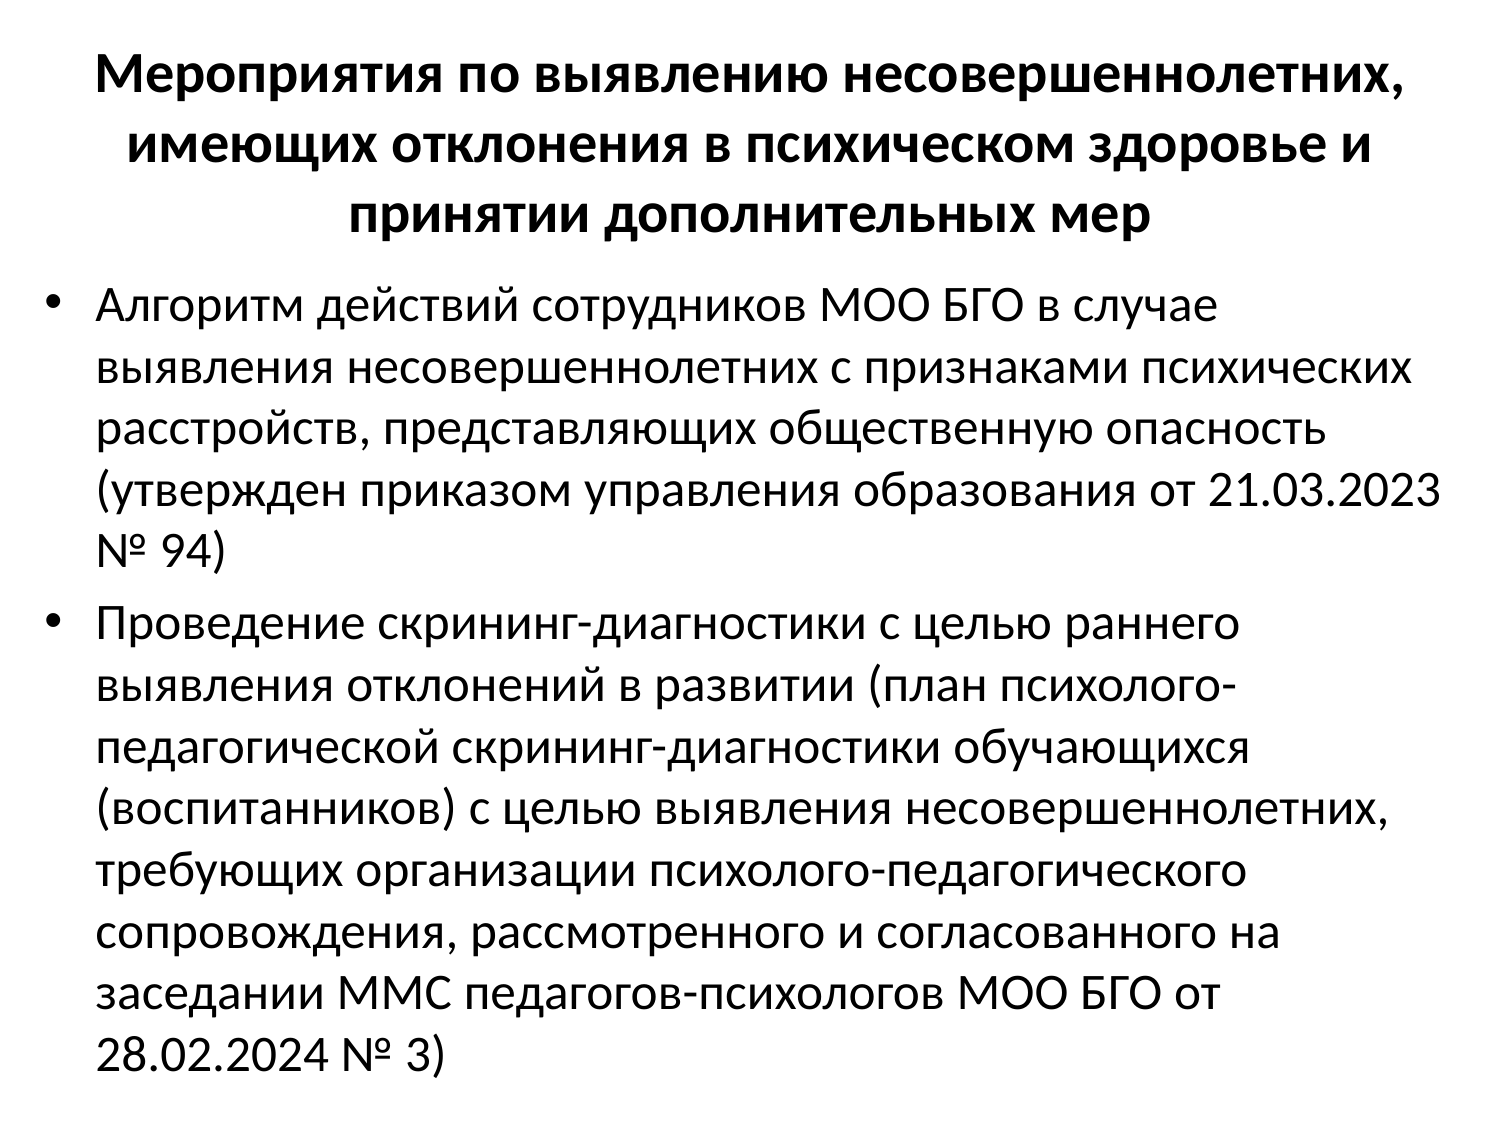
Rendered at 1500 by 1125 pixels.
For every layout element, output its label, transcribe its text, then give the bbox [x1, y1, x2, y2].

list Алгоритм действий сотрудников МОО БГО в случае выявления несовершеннолетних с признаками психических расстройств, представляющих общественную опасность (утвержден приказом управления образования от 21.03.2023 № 94) Проведение скрининг-диагностики с целью раннего выявления отклонений в развитии (план психолого-педагогической скрининг-диагностики обучающихся (воспитанников) с целью выявления несовершеннолетних, требующих организации психолого-педагогического сопровождения, рассмотренного и согласованного на заседании ММС педагогов-психологов МОО БГО от 28.02.2024 № 3) [29, 262, 1471, 1094]
title Мероприятия по выявлению несовершеннолетних, имеющих отклонения в психическом здоровье и принятии дополнительных мер [75, 45, 1425, 233]
